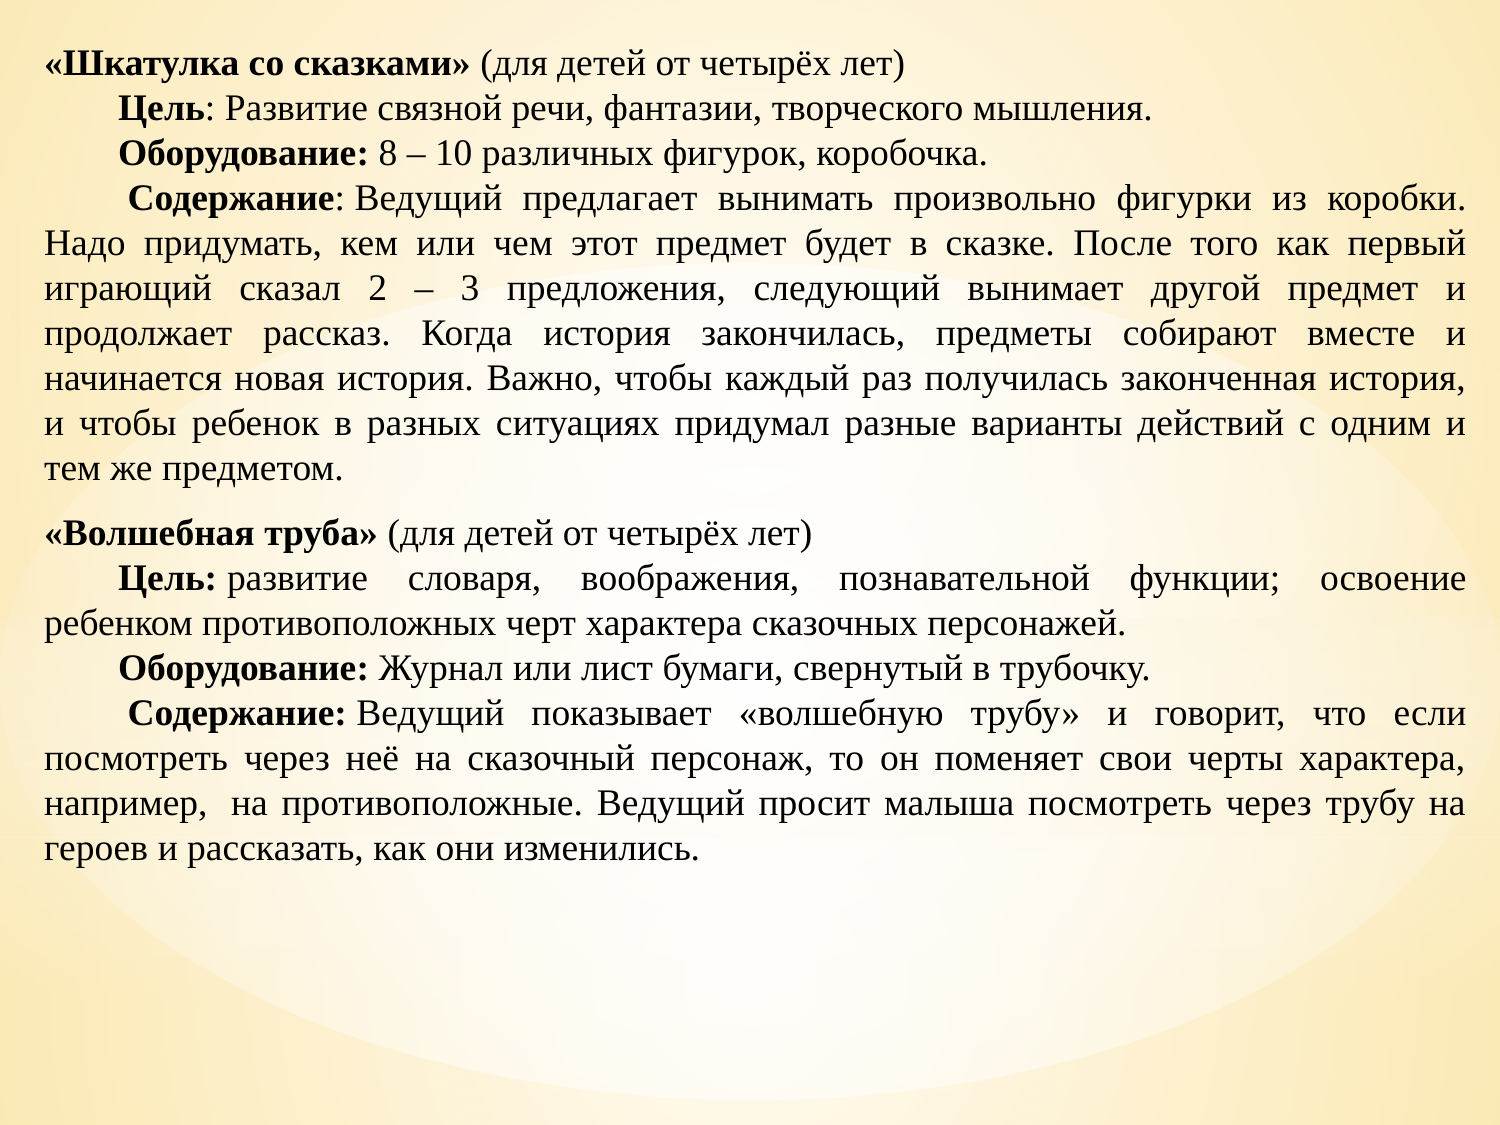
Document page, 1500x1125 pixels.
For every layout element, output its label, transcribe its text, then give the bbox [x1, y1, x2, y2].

text_box «Шкатулка со сказками» (для детей от четырёх лет) Цель: Развитие связной речи, фантазии, творческого мышления. Оборудование: 8 – 10 различных фигурок, коробочка. Содержание: Ведущий предлагает вынимать произвольно фигурки из коробки. Надо придумать, кем или чем этот предмет будет в сказке. После того как первый играющий сказал 2 – 3 предложения, следующий вынимает другой предмет и продолжает рассказ. Когда история закончилась, предметы собирают вместе и начинается новая история. Важно, чтобы каждый раз получилась законченная история, и чтобы ребенок в разных ситуациях придумал разные варианты действий с одним и тем же предметом. [29, 30, 1483, 496]
text_box «Волшебная труба» (для детей от четырёх лет) Цель: развитие словаря, воображения, познавательной функции; освоение ребенком противоположных черт характера сказочных персонажей. Оборудование: Журнал или лист бумаги, свернутый в трубочку. Содержание: Ведущий показывает «волшебную трубу» и говорит, что если посмотреть через неё на сказочный персонаж, то он поменяет свои черты характера, например, на противоположные. Ведущий просит малыша посмотреть через трубу на героев и рассказать, как они изменились. [29, 500, 1483, 876]
